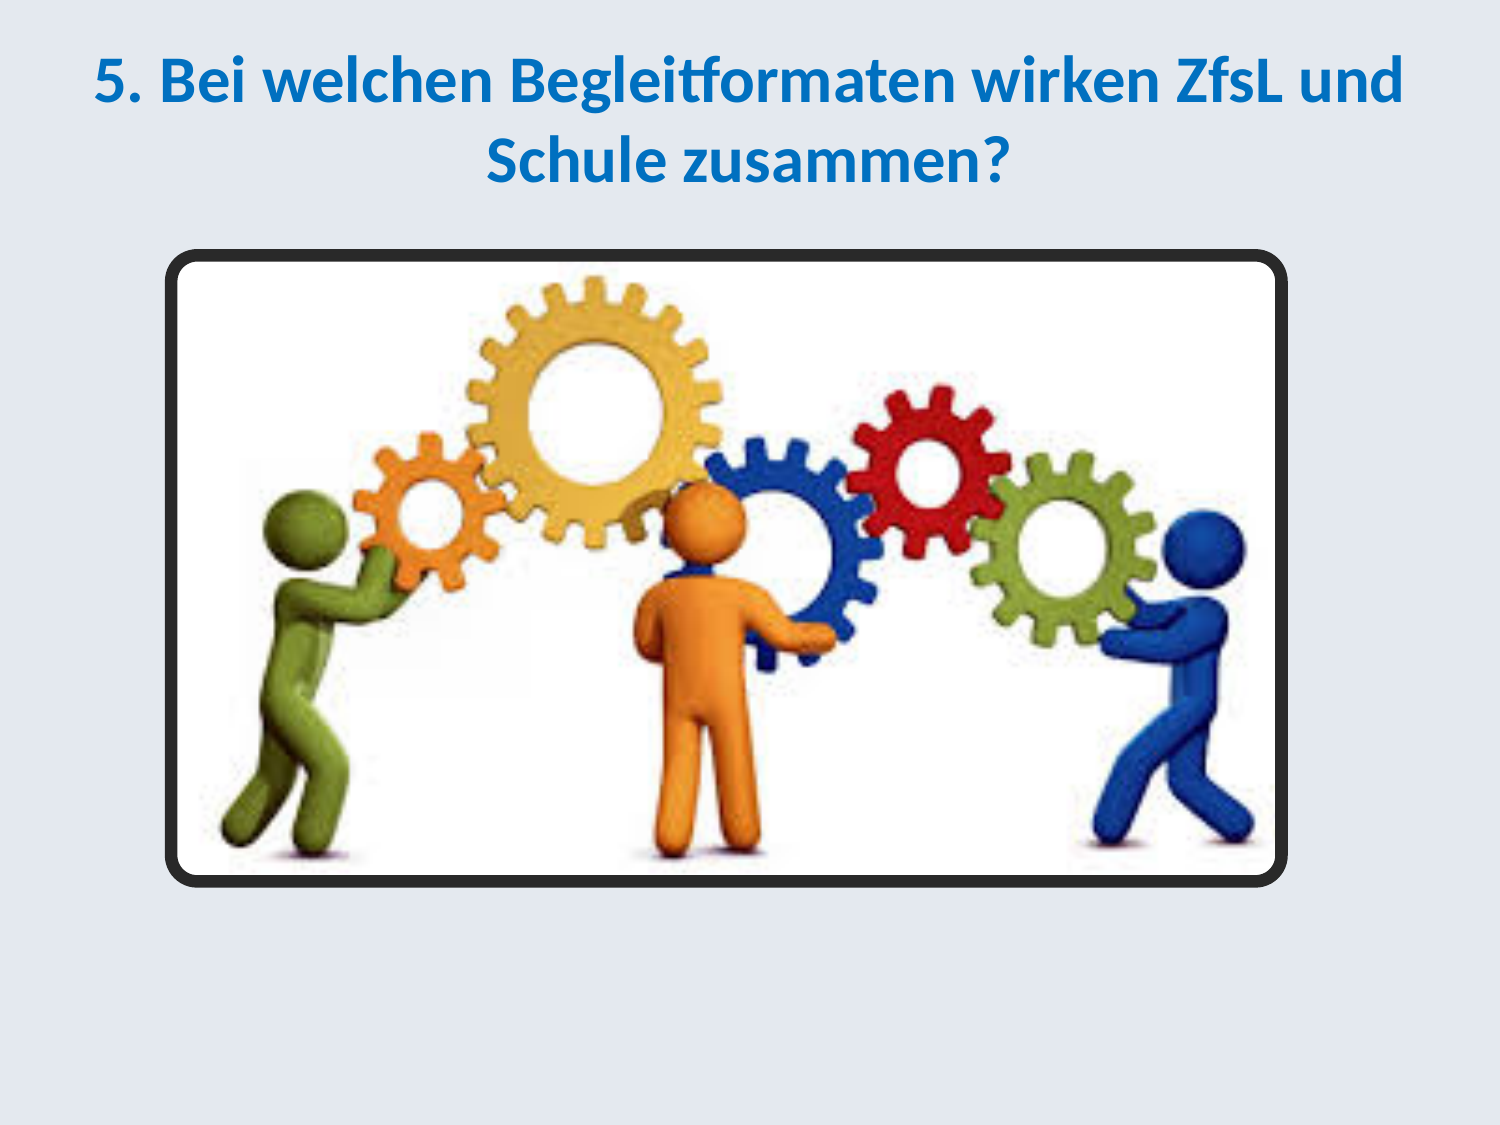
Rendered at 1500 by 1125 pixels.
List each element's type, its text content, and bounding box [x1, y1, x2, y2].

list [170, 255, 1282, 882]
title 5. Bei welchen Begleitformaten wirken ZfsL und Schule zusammen? [0, 0, 1500, 233]
